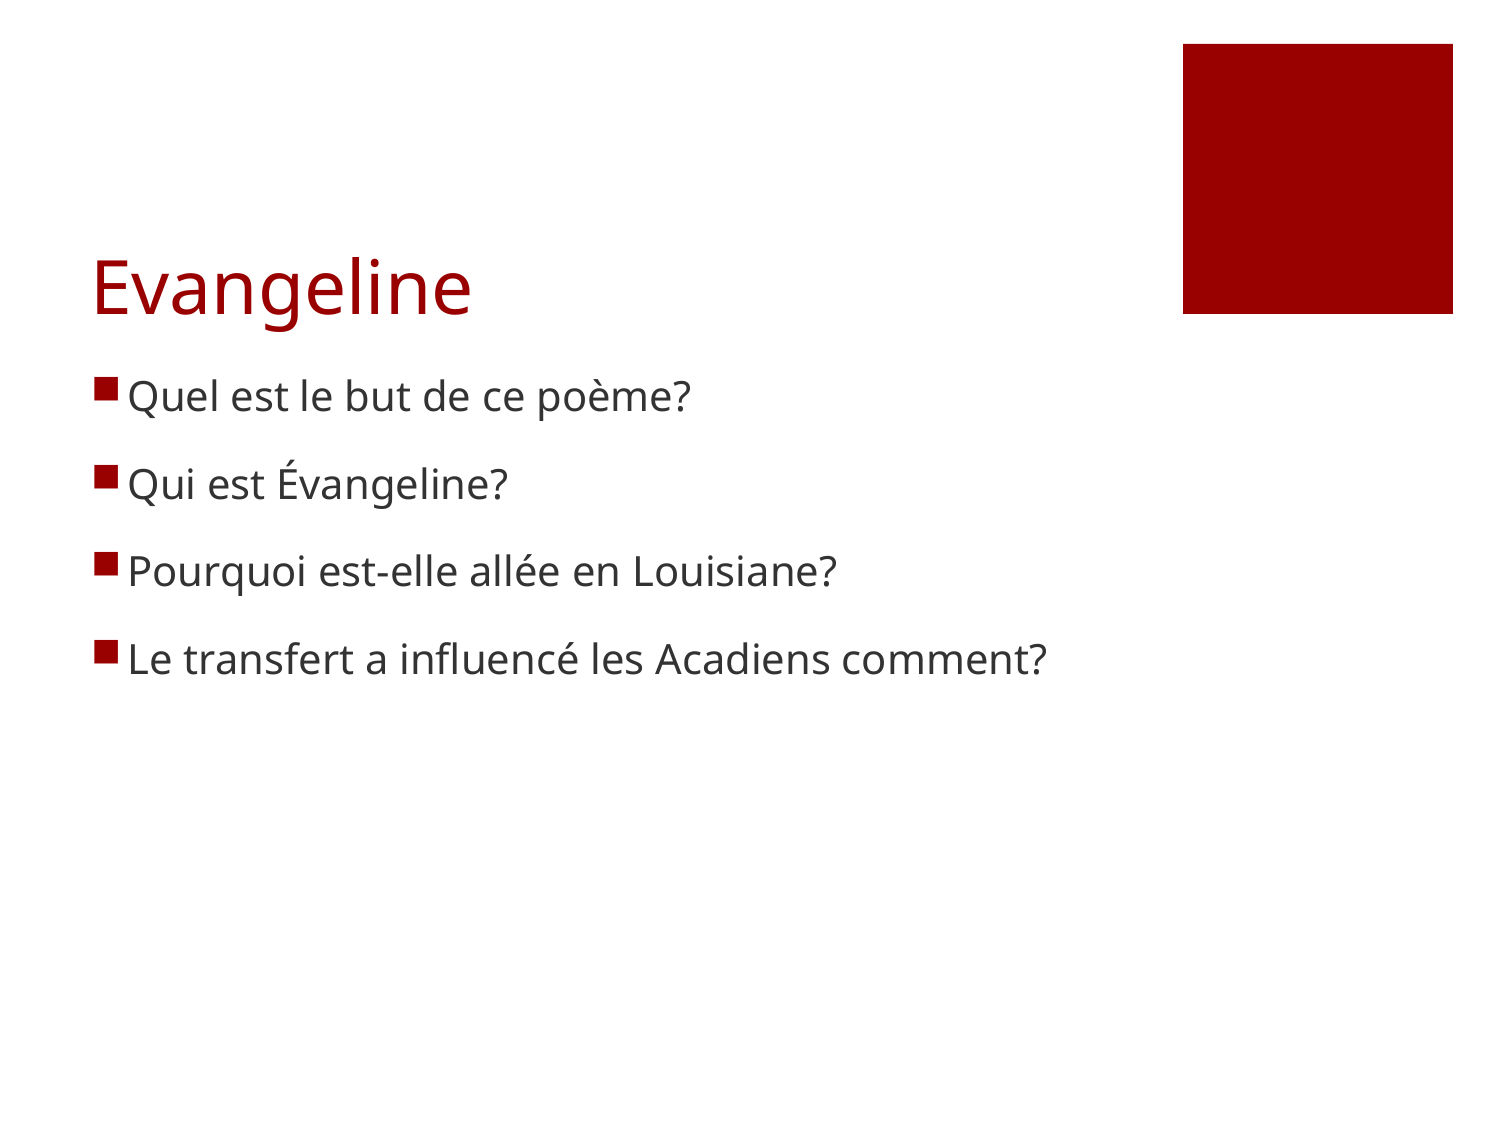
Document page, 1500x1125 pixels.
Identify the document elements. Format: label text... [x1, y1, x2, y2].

list Quel est le but de ce poème? Qui est Évangeline? Pourquoi est-elle allée en Louisiane? Le transfert a influencé les Acadiens comment? [75, 362, 1143, 1005]
title Evangeline [75, 149, 1143, 338]
